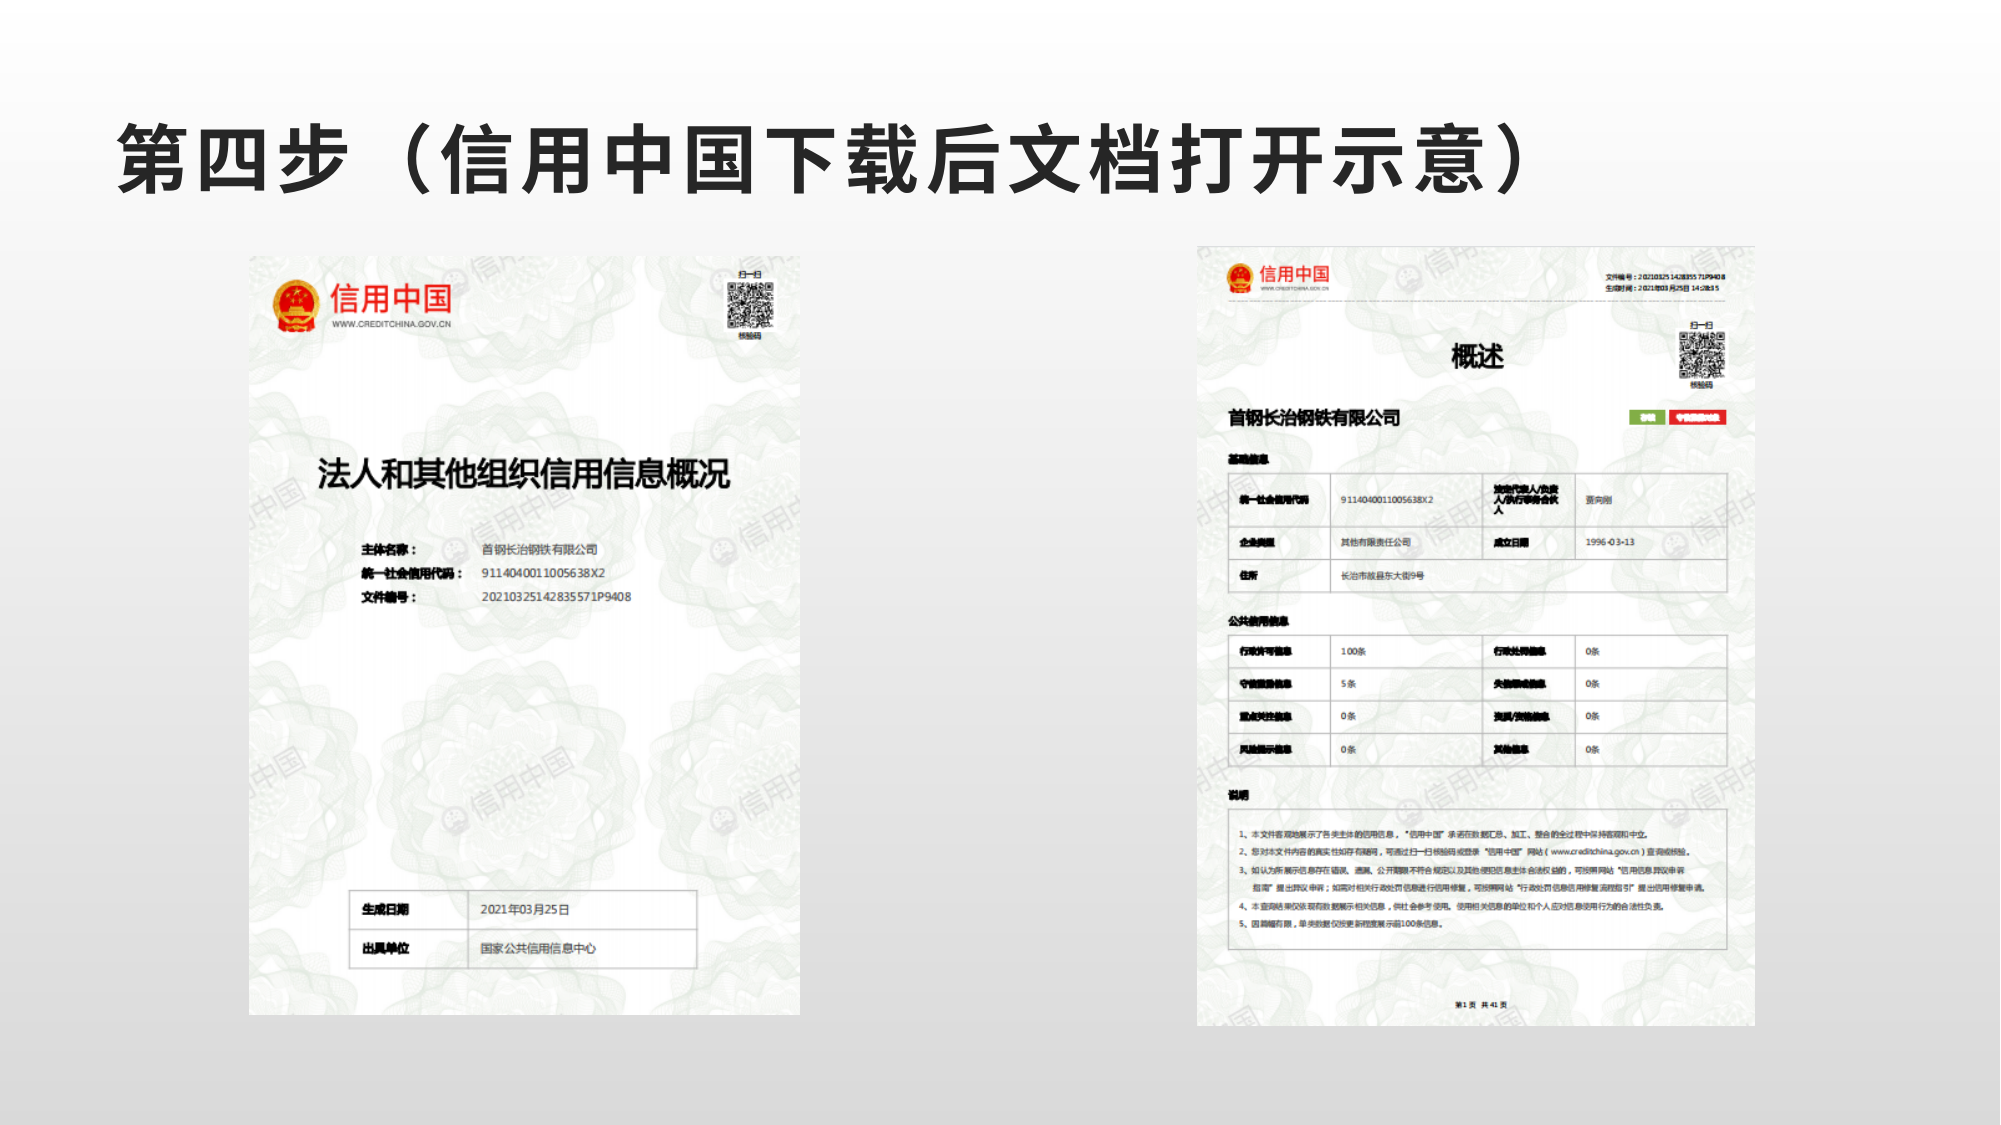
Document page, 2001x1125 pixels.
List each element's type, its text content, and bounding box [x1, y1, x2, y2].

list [1197, 246, 1755, 1026]
title 第四步（信用中国下载后文档打开示意） [99, 99, 1900, 216]
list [249, 256, 800, 1015]
